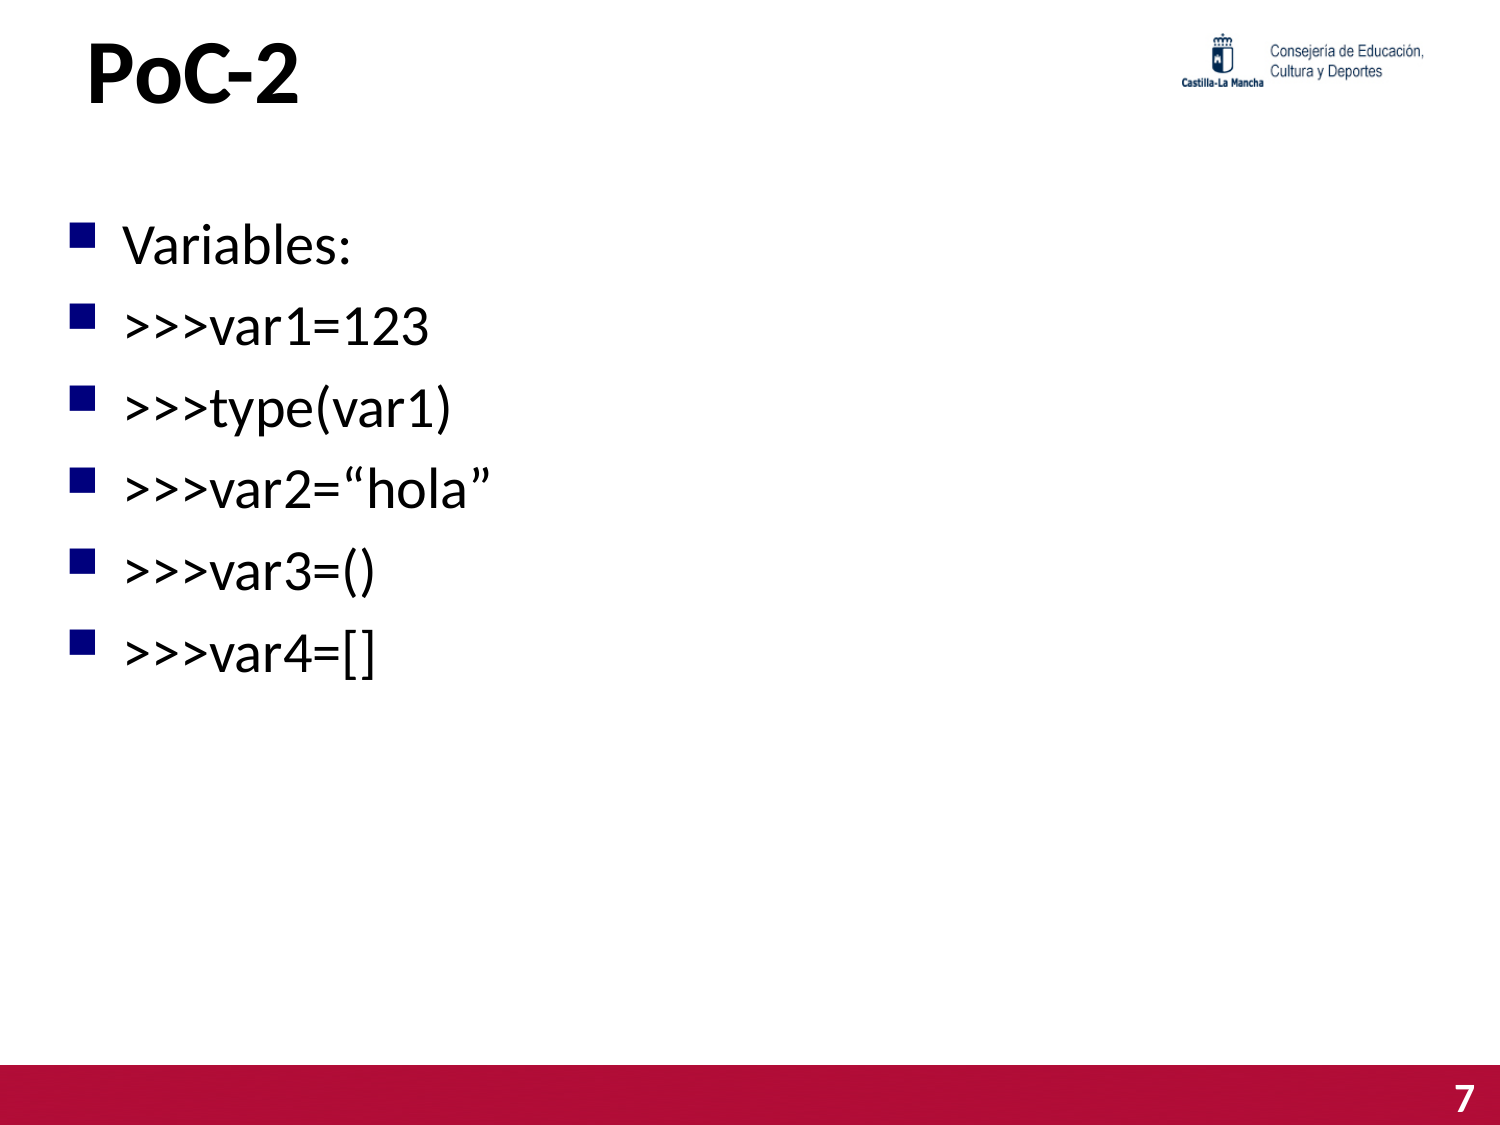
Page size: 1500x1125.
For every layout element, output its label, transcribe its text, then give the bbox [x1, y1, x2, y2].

title PoC-2 [75, 6, 1425, 197]
picture [0, 1065, 1500, 1125]
list Variables: >>>var1=123 >>>type(var1) >>>var2=“hola” >>>var3=() >>>var4=[] [51, 198, 1395, 1018]
